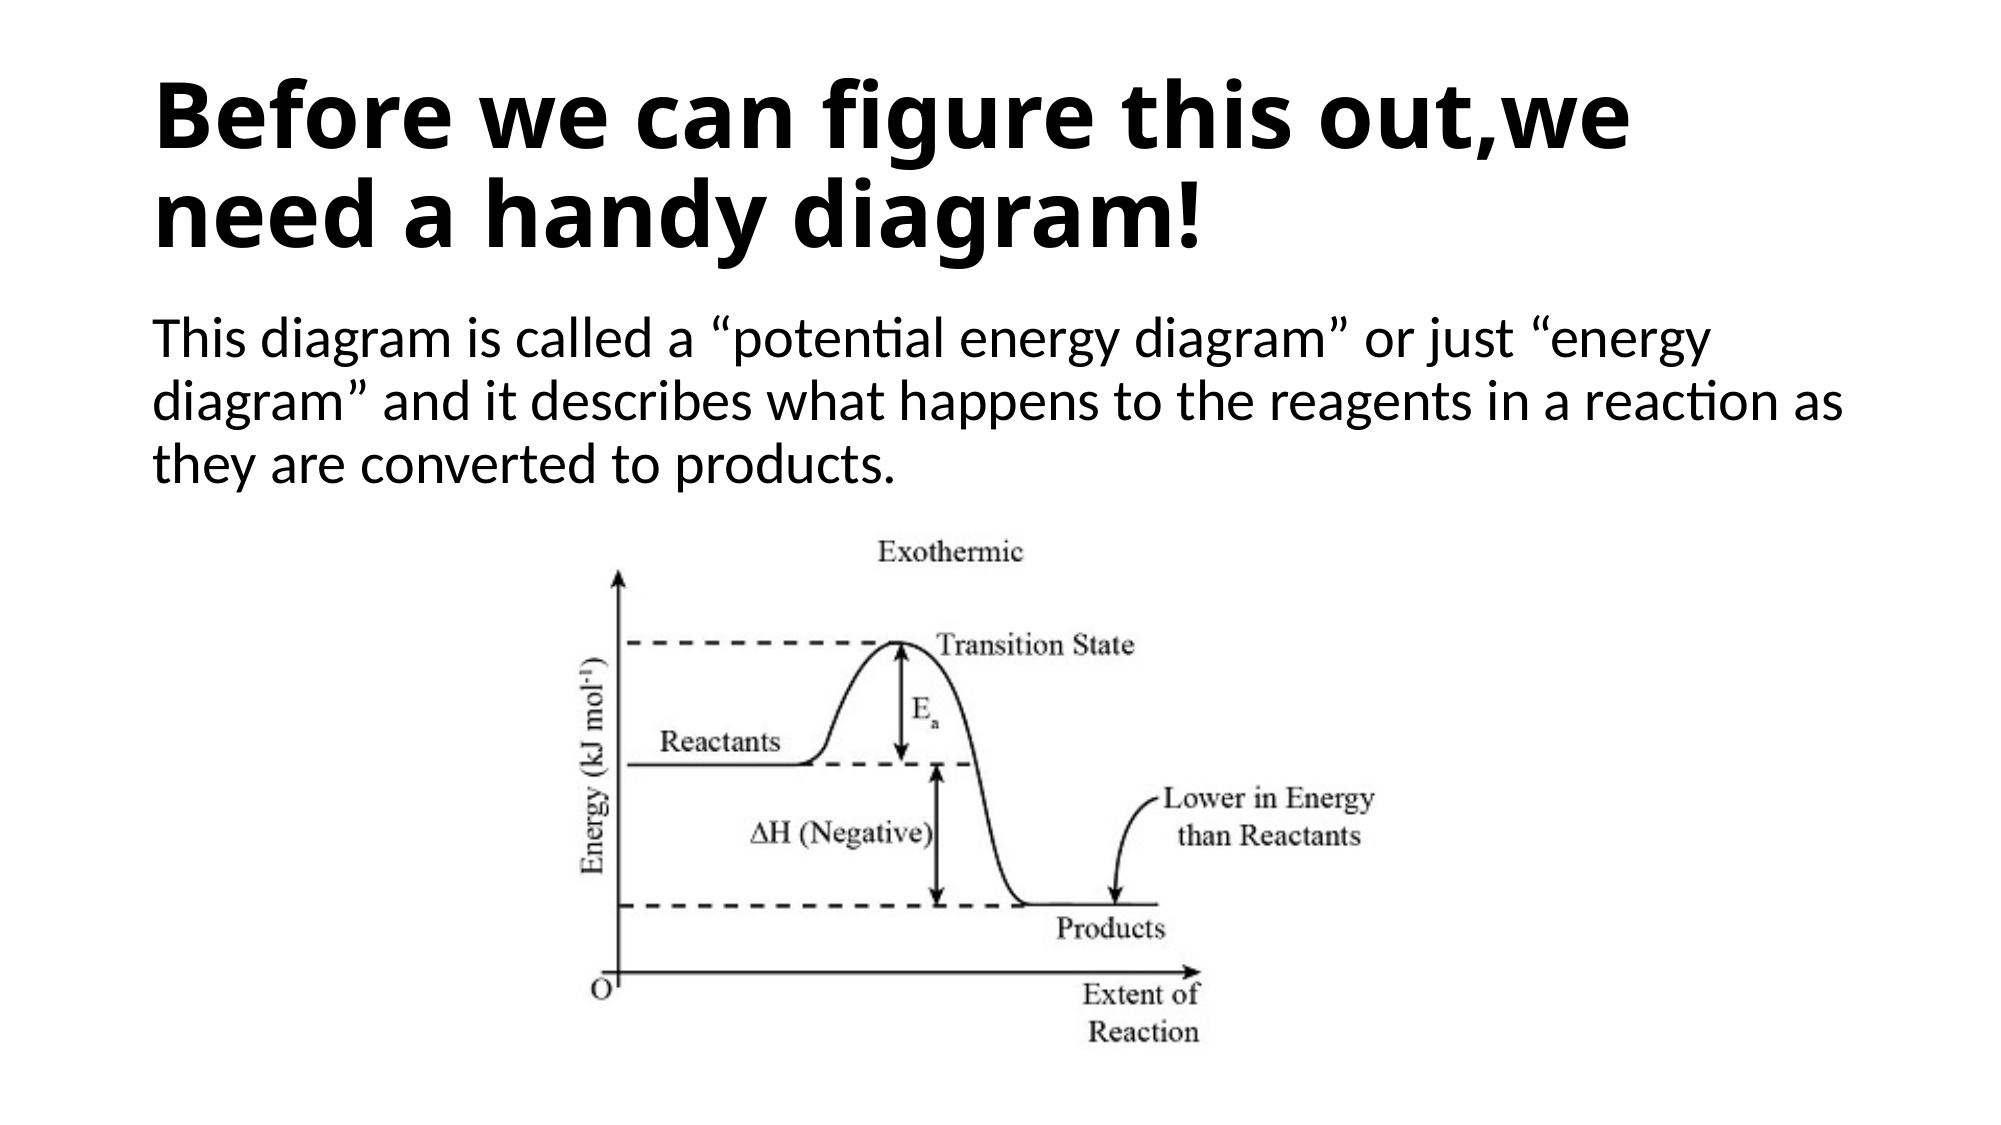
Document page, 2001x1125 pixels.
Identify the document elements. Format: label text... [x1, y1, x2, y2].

list This diagram is called a “potential energy diagram” or just “energy diagram” and it describes what happens to the reagents in a reaction as they are converted to products. [137, 299, 1863, 517]
picture [559, 516, 1394, 1057]
title Before we can figure this out,we need a handy diagram! [137, 59, 1863, 278]
